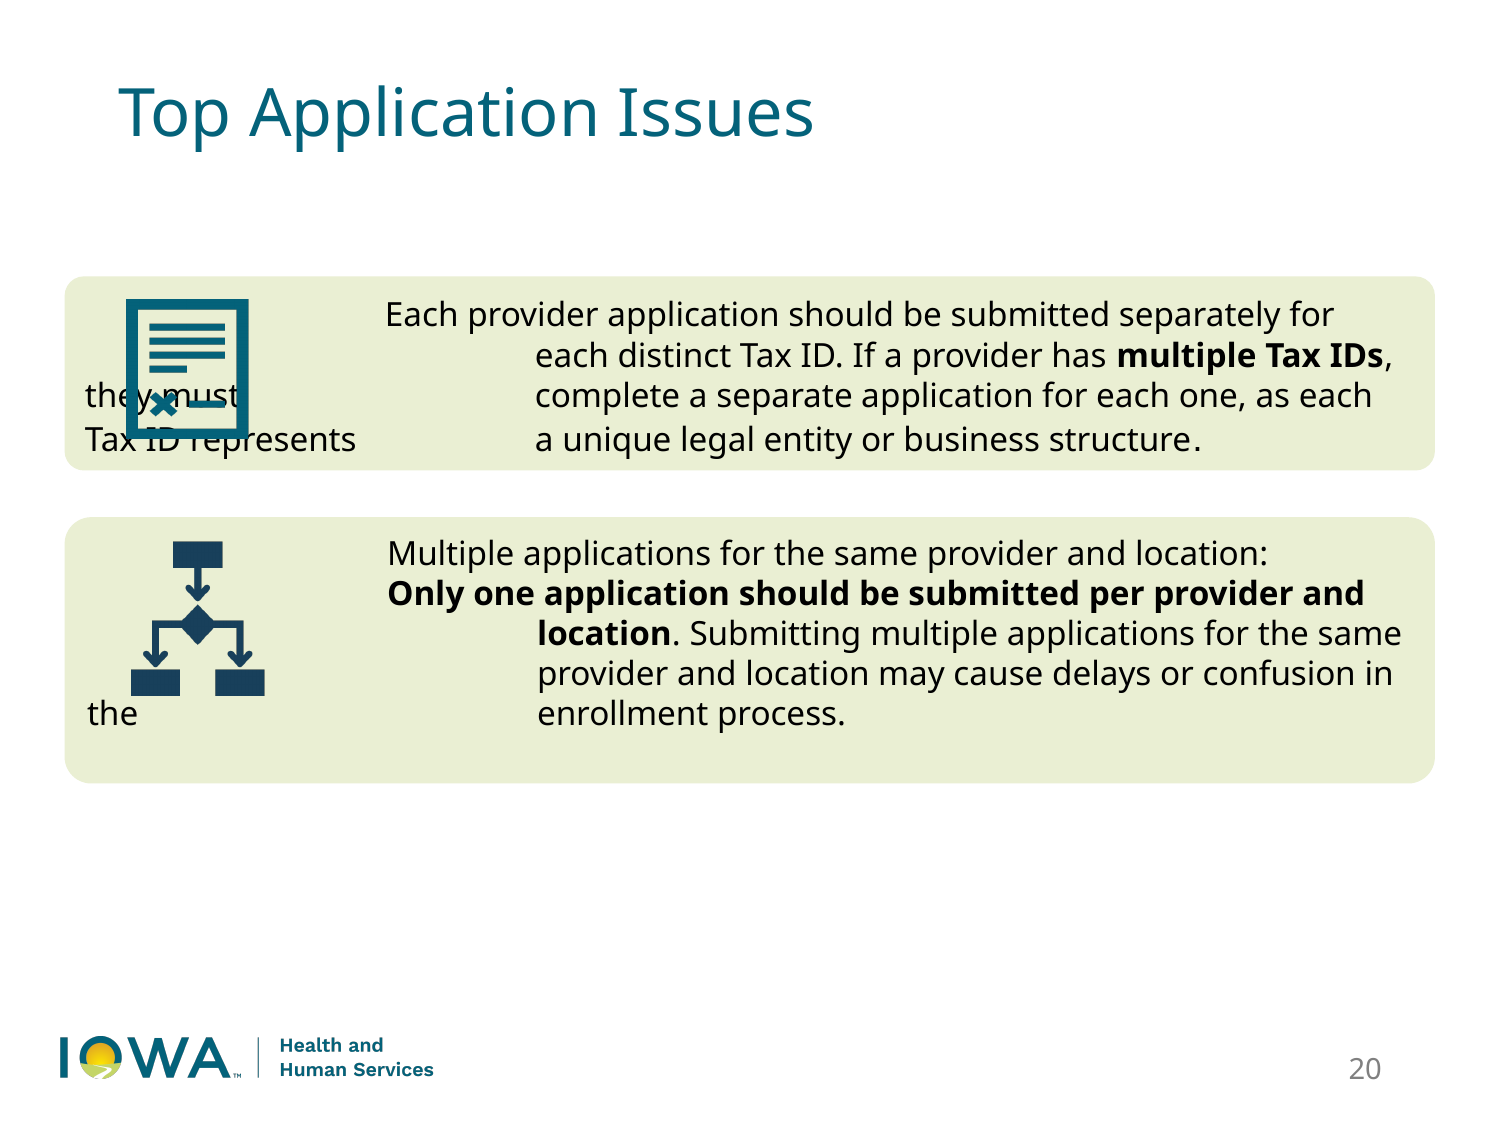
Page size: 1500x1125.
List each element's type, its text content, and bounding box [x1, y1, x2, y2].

text_box Top Application Issues [103, 55, 1397, 174]
text_box Each provider application should be submitted separately for each distinct Tax ID. If a provider has multiple Tax IDs, they must complete a separate application for each one, as each Tax ID represents a unique legal entity or business structure. [64, 276, 389, 471]
text_box Multiple applications for the same provider and location: Only one application should be submitted per provider and location. Submitting multiple applications for the same provider and location may cause delays or confusion in the enrollment process. [64, 517, 1435, 784]
text_box [113, 527, 283, 709]
text_box [389, 249, 1435, 531]
picture [60, 1036, 434, 1079]
text_box [91, 285, 283, 454]
slide_number 20 [1059, 1042, 1397, 1103]
